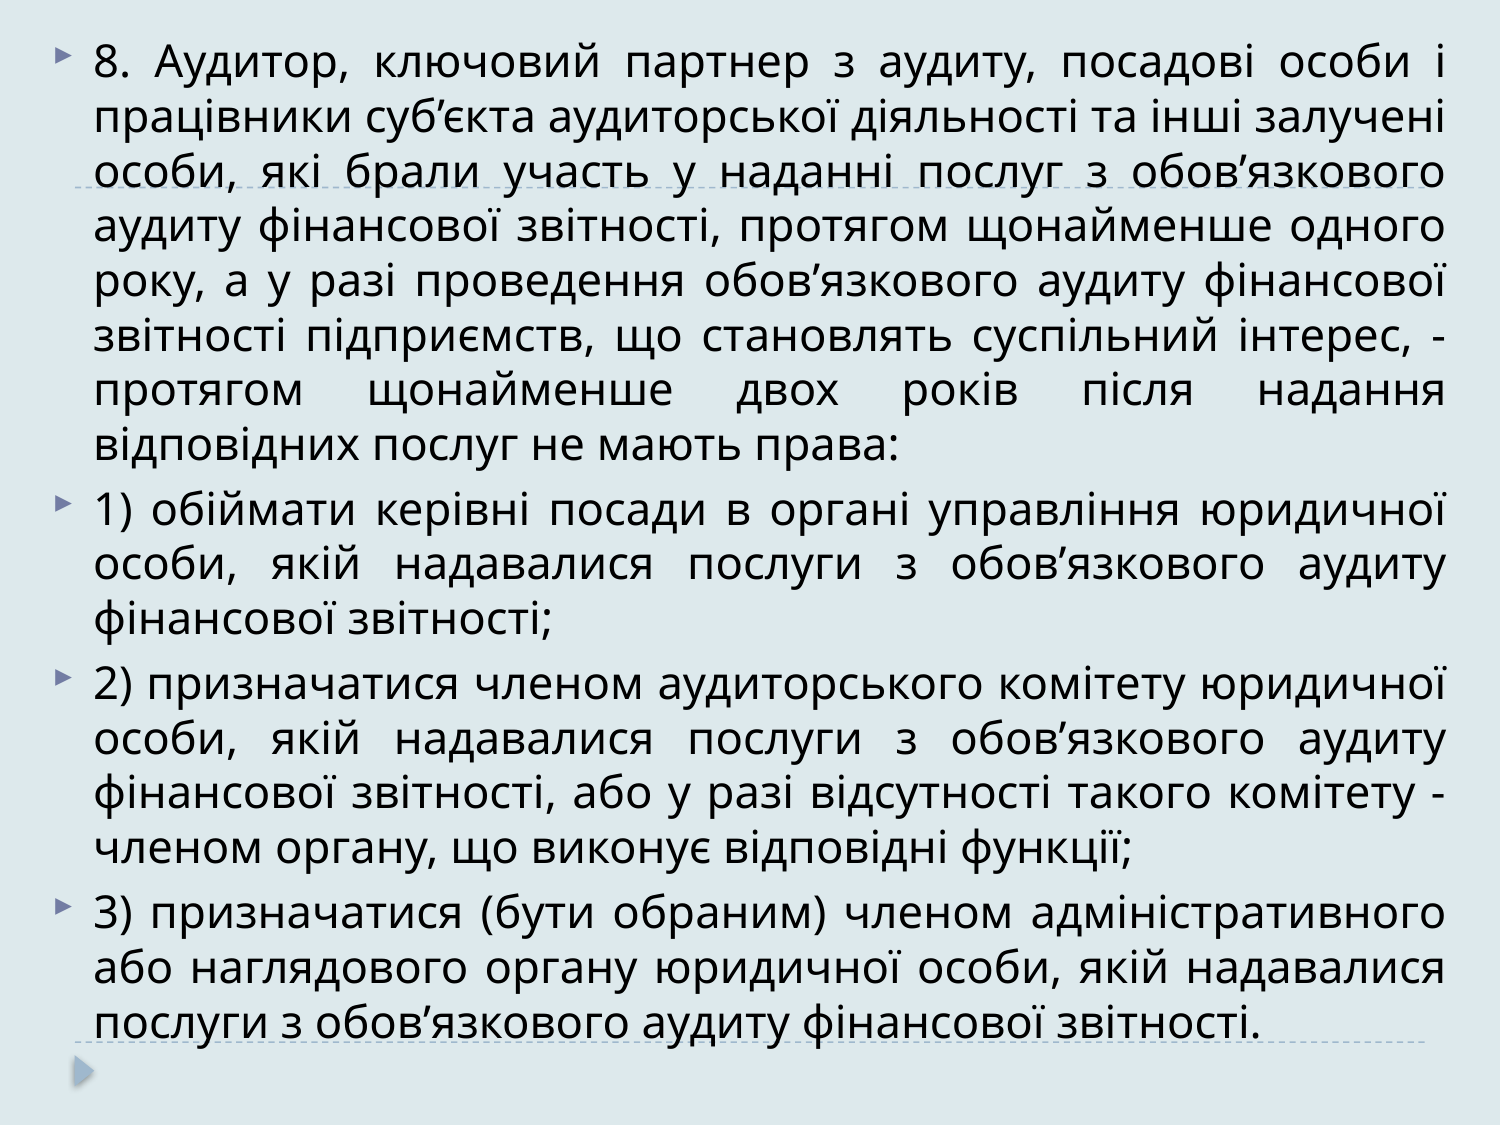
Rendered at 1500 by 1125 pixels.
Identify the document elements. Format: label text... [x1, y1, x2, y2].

list 8. Аудитор, ключовий партнер з аудиту, посадові особи і працівники суб’єкта аудиторської діяльності та інші залучені особи, які брали участь у наданні послуг з обов’язкового аудиту фінансової звітності, протягом щонайменше одного року, а у разі проведення обов’язкового аудиту фінансової звітності підприємств, що становлять суспільний інтерес, - протягом щонайменше двох років після надання відповідних послуг не мають права: 1) обіймати керівні посади в органі управління юридичної особи, якій надавалися послуги з обов’язкового аудиту фінансової звітності; 2) призначатися членом аудиторського комітету юридичної особи, якій надавалися послуги з обов’язкового аудиту фінансової звітності, або у разі відсутності такого комітету - членом органу, що виконує відповідні функції; 3) призначатися (бути обраним) членом адміністративного або наглядового органу юридичної особи, якій надавалися послуги з обов’язкового аудиту фінансової звітності. [37, 24, 1463, 1075]
